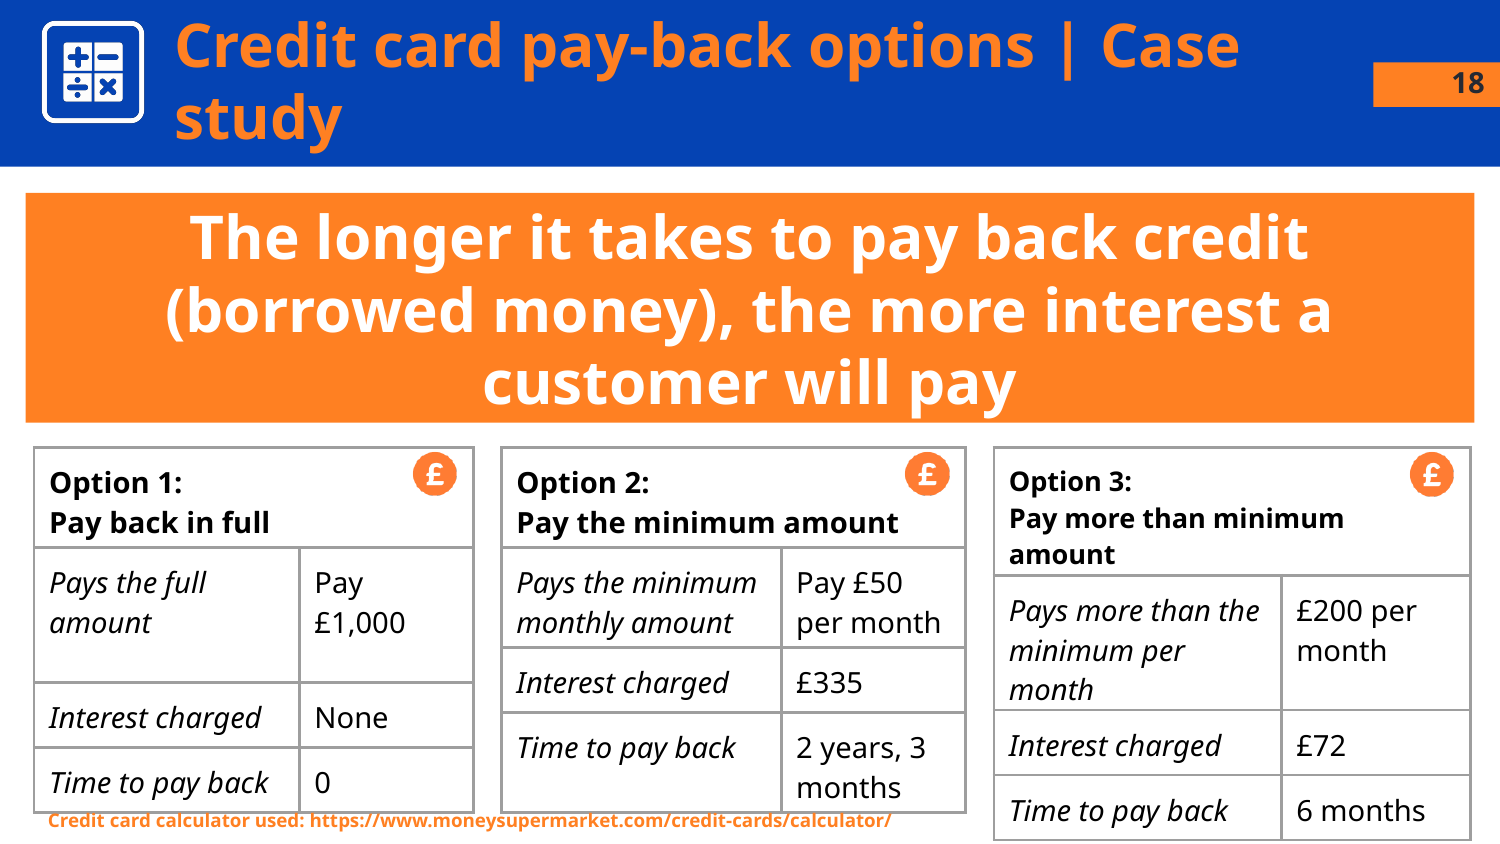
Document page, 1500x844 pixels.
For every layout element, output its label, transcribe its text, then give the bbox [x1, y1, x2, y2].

picture [904, 450, 950, 497]
table_cell Pays the full amount [35, 549, 298, 681]
table_cell Pay £1,000 [301, 549, 472, 681]
table_cell Time to pay back [995, 776, 1280, 839]
table_cell Interest charged [503, 649, 780, 711]
picture [411, 450, 458, 497]
table_header Option 3: Pay more than minimum amount [995, 449, 1469, 574]
table_cell £335 [783, 649, 964, 711]
table_cell Time to pay back [35, 749, 298, 797]
table_header Option 2: Pay the minimum amount [503, 449, 964, 546]
table_cell 0 [301, 749, 472, 797]
table_cell Pay £50 per month [783, 549, 964, 646]
table_cell Interest charged [35, 684, 298, 746]
text_box Credit card calculator used: https://www.moneysupermarket.com/credit-cards/calculator/ [32, 797, 1130, 844]
table_cell Time to pay back [503, 714, 780, 797]
table_cell None [301, 684, 472, 746]
title The longer it takes to pay back credit (borrowed money), the more interest a customer will pay [25, 192, 1475, 423]
title Credit card pay-back options | Case study [159, 37, 1428, 122]
table_header Option 1: Pay back in full [35, 449, 472, 546]
table_cell Pays more than the minimum per month [995, 577, 1280, 709]
picture [35, 15, 150, 130]
table_cell 2 years, 3 months [783, 714, 964, 797]
table_cell Interest charged [995, 711, 1280, 774]
table_cell Pays the minimum monthly amount [503, 549, 780, 646]
text_box Lucy has £1,000 credit on her credit card. This means she owes the bank £1,000. She has an APR (annual percentage rate) of 30% and has to pay a minimum of £50 back per month. Here are 3 different ways she can pay off her credit. What do you notice about these options? Which might be best for Lucy and why? Use the numbers in the tables to support your responses. [21, 183, 1471, 435]
picture [1408, 451, 1455, 497]
table_cell £200 per month [1283, 577, 1469, 709]
table_cell 6 months [1283, 776, 1469, 839]
table_cell £72 [1283, 711, 1469, 774]
slide_number 18 [1428, 49, 1500, 115]
